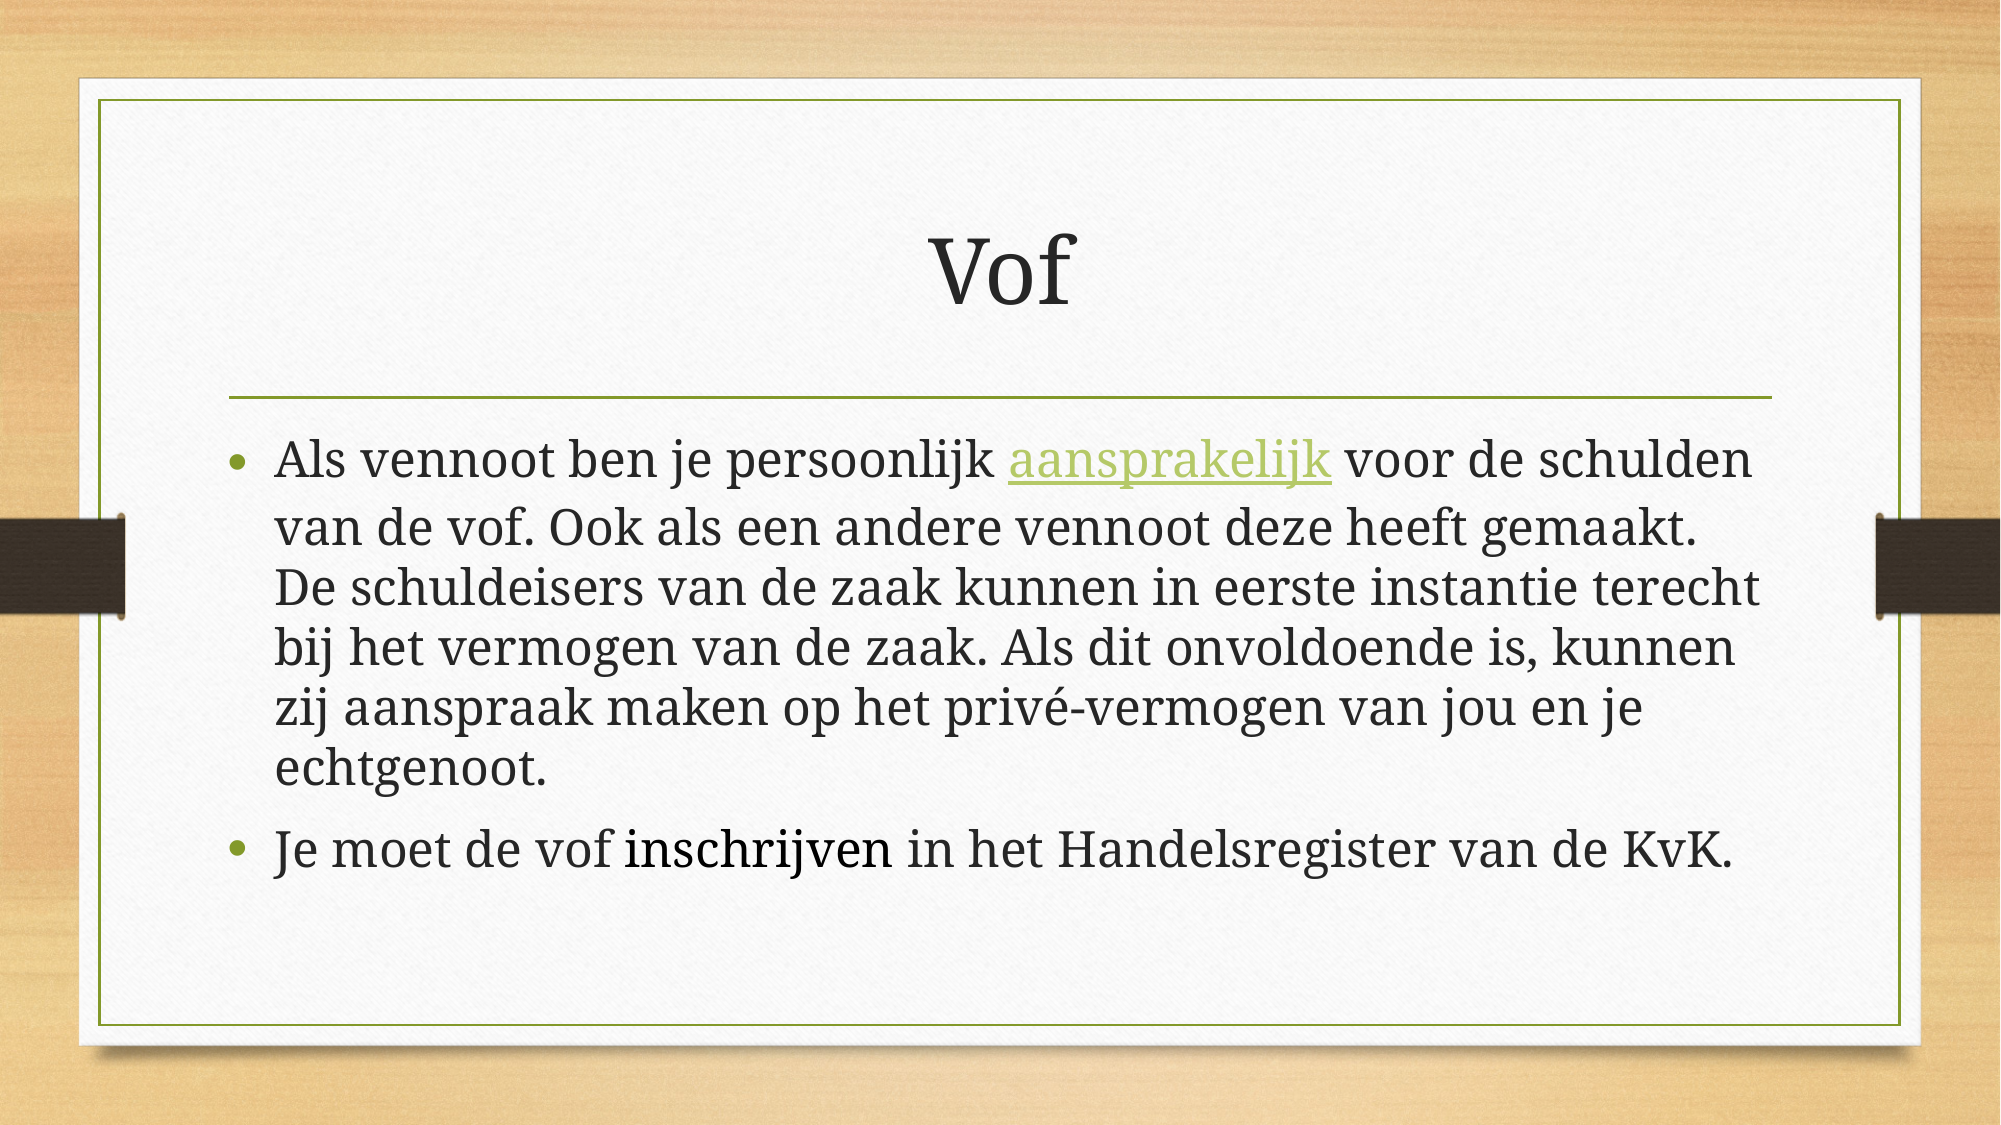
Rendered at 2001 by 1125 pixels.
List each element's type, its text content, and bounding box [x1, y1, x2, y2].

picture [0, 0, 2001, 1125]
title Vof [212, 161, 1788, 375]
list Als vennoot ben je persoonlijk aansprakelijk voor de schulden van de vof. Ook als een andere vennoot deze heeft gemaakt. De schuldeisers van de zaak kunnen in eerste instantie terecht bij het vermogen van de zaak. Als dit onvoldoende is, kunnen zij aanspraak maken op het privé-vermogen van jou en je echtgenoot. Je moet de vof inschrijven in het Handelsregister van de KvK. [212, 419, 1788, 964]
